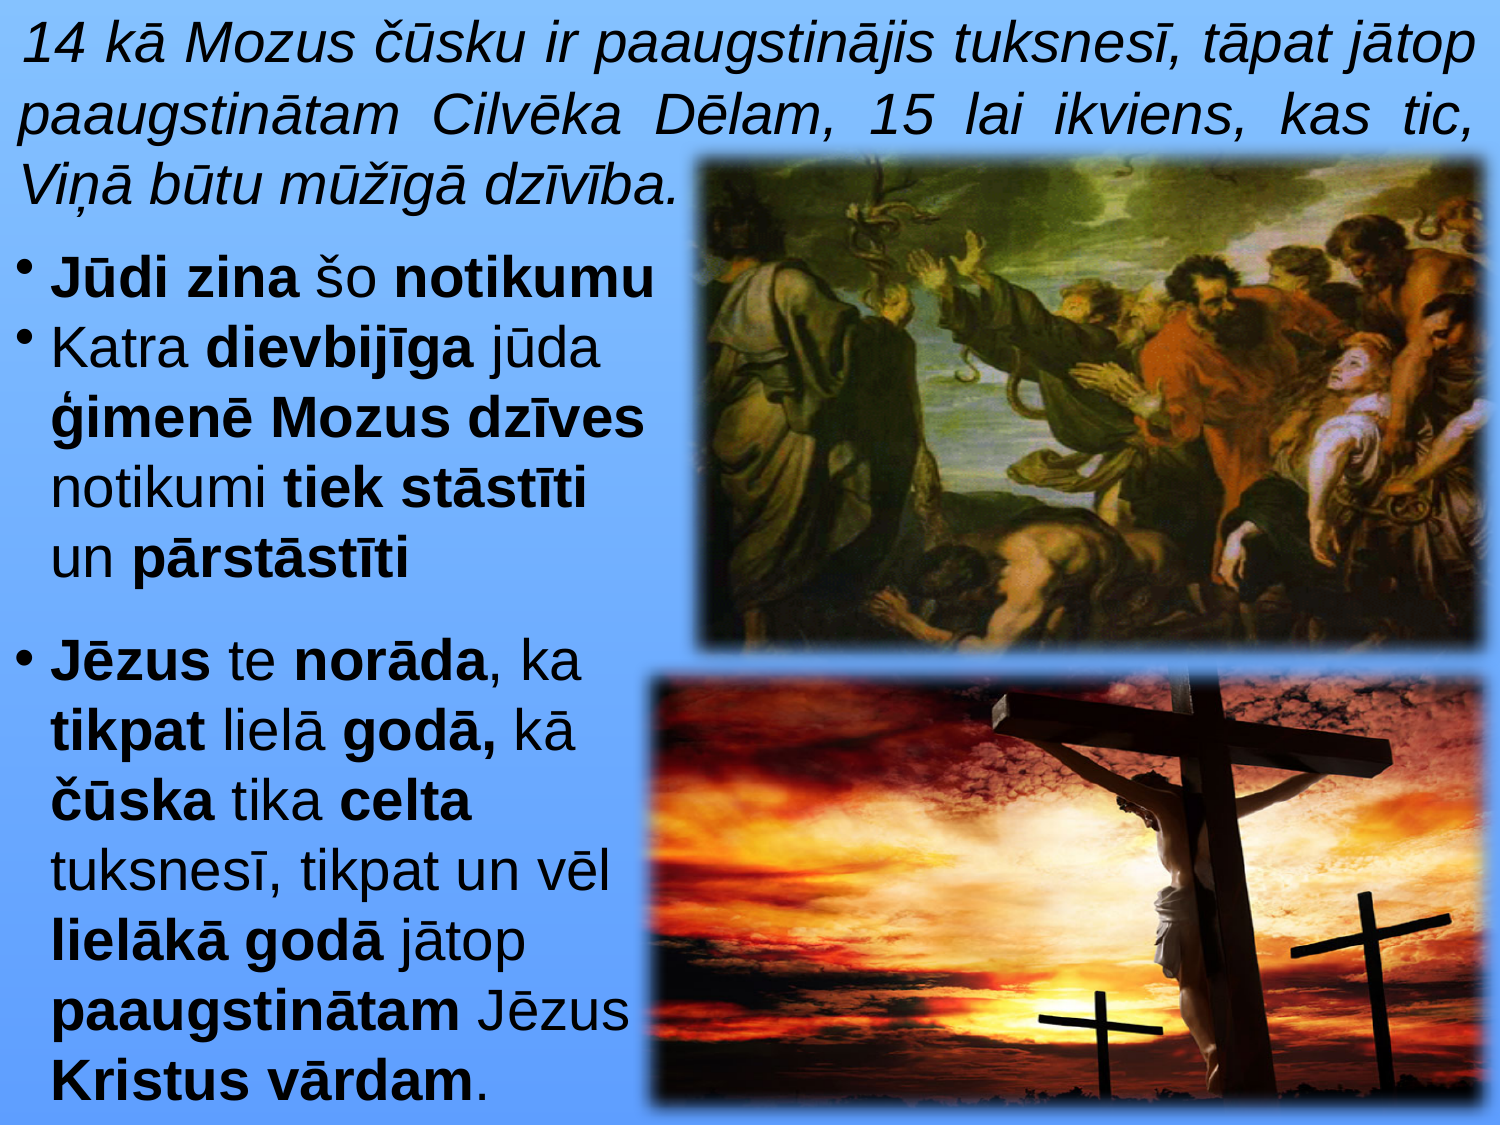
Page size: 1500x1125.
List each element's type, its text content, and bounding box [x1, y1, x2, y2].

text_box Jūdi zina šo notikumu Katra dievbijīga jūda ģimenē Mozus dzīves notikumi tiek stāstīti un pārstāstīti [0, 231, 674, 597]
picture [632, 140, 1500, 1125]
list 14 kā Mozus čūsku ir paaugstinājis tuksnesī, tāpat jātop paaugstinātam Cilvēka Dēlam, 15 lai ikviens, kas tic, Viņā būtu mūžīgā dzīvība. [0, 0, 1494, 231]
text_box Jēzus te norāda, ka tikpat lielā godā, kā čūska tika celta tuksnesī, tikpat un vēl lielākā godā jātop paaugstinātam Jēzus Kristus vārdam. [0, 615, 668, 1120]
